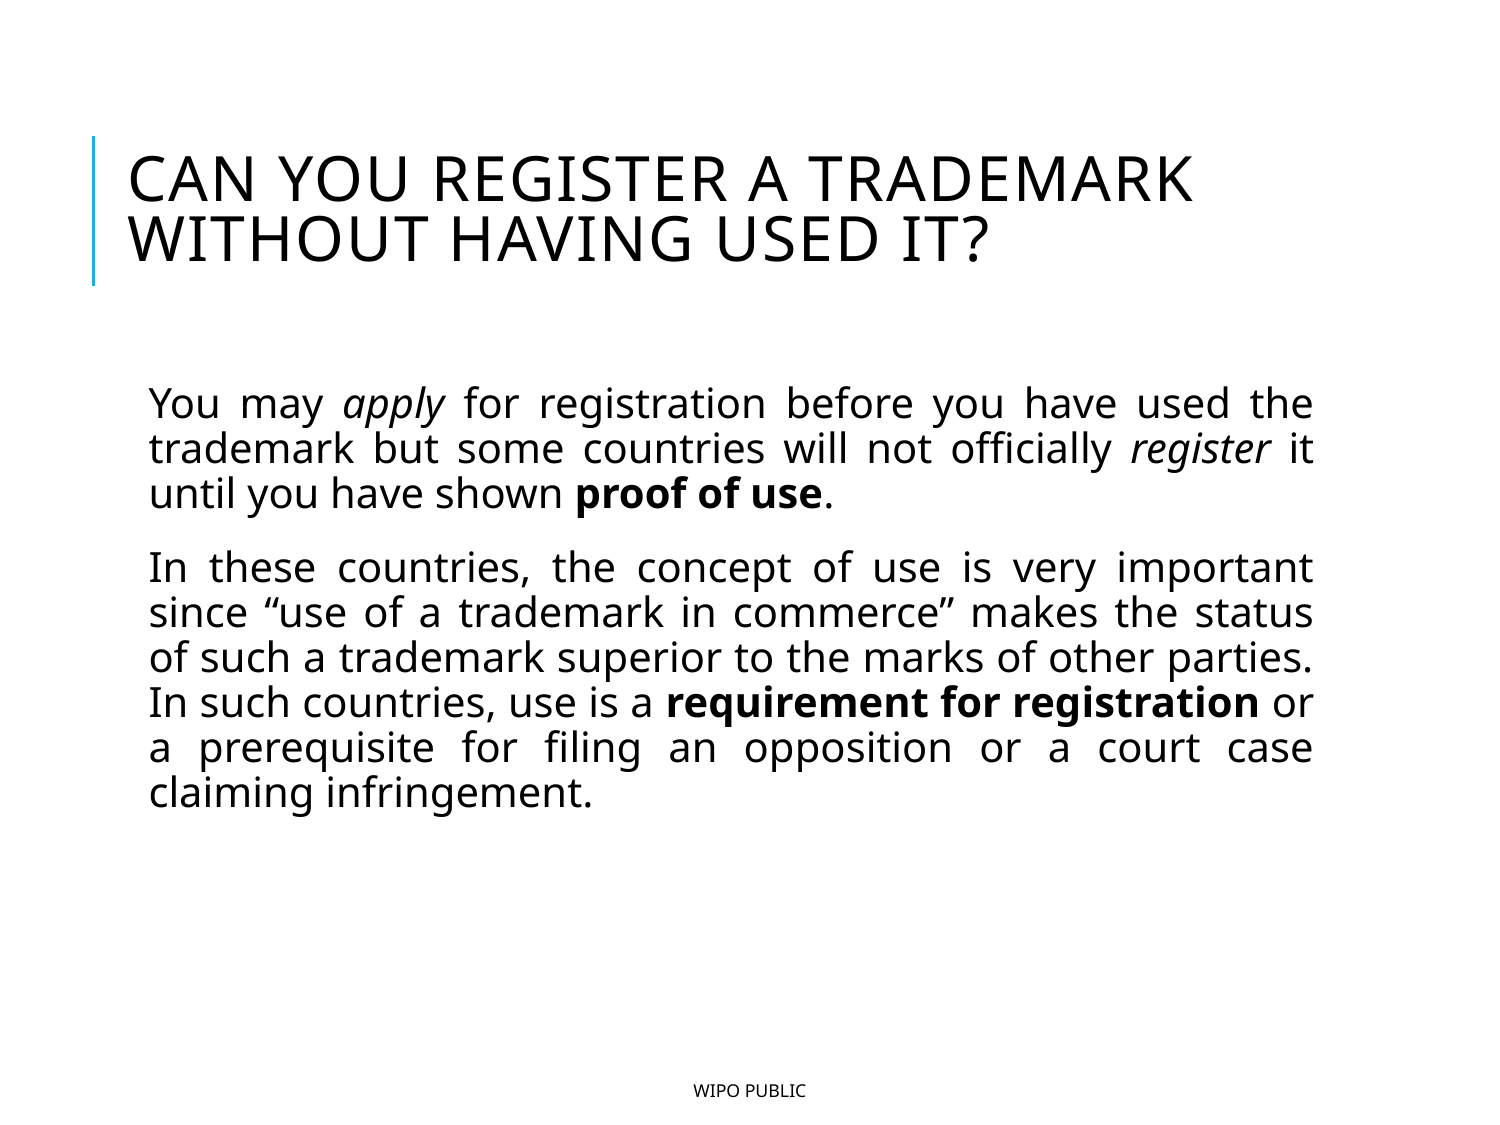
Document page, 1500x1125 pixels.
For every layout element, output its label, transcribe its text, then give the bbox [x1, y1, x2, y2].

list You may apply for registration before you have used the trademark but some countries will not officially register it until you have shown proof of use. In these countries, the concept of use is very important since “use of a trademark in commerce” makes the status of such a trademark superior to the marks of other parties. In such countries, use is a requirement for registration or a prerequisite for filing an opposition or a court case claiming infringement. [126, 375, 1322, 1035]
title Can you register a trademark without having used it? [112, 159, 1279, 268]
